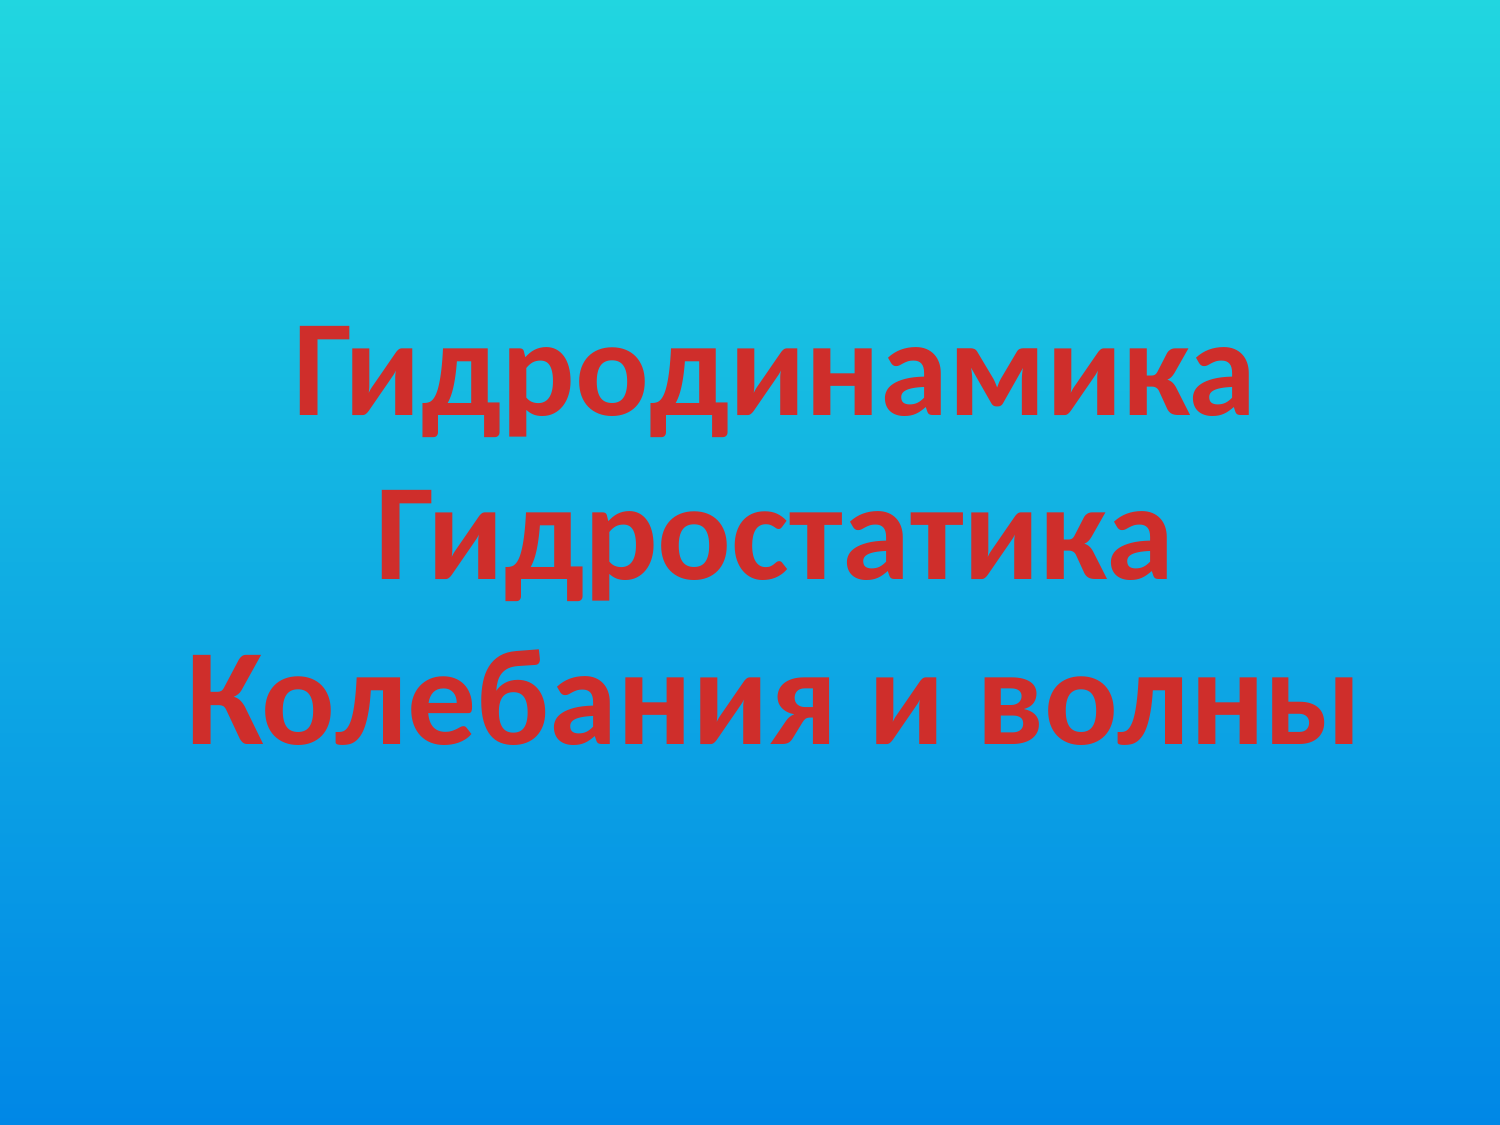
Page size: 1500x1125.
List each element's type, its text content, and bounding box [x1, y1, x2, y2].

text_box Гидродинамика Гидростатика Колебания и волны [171, 270, 1380, 780]
